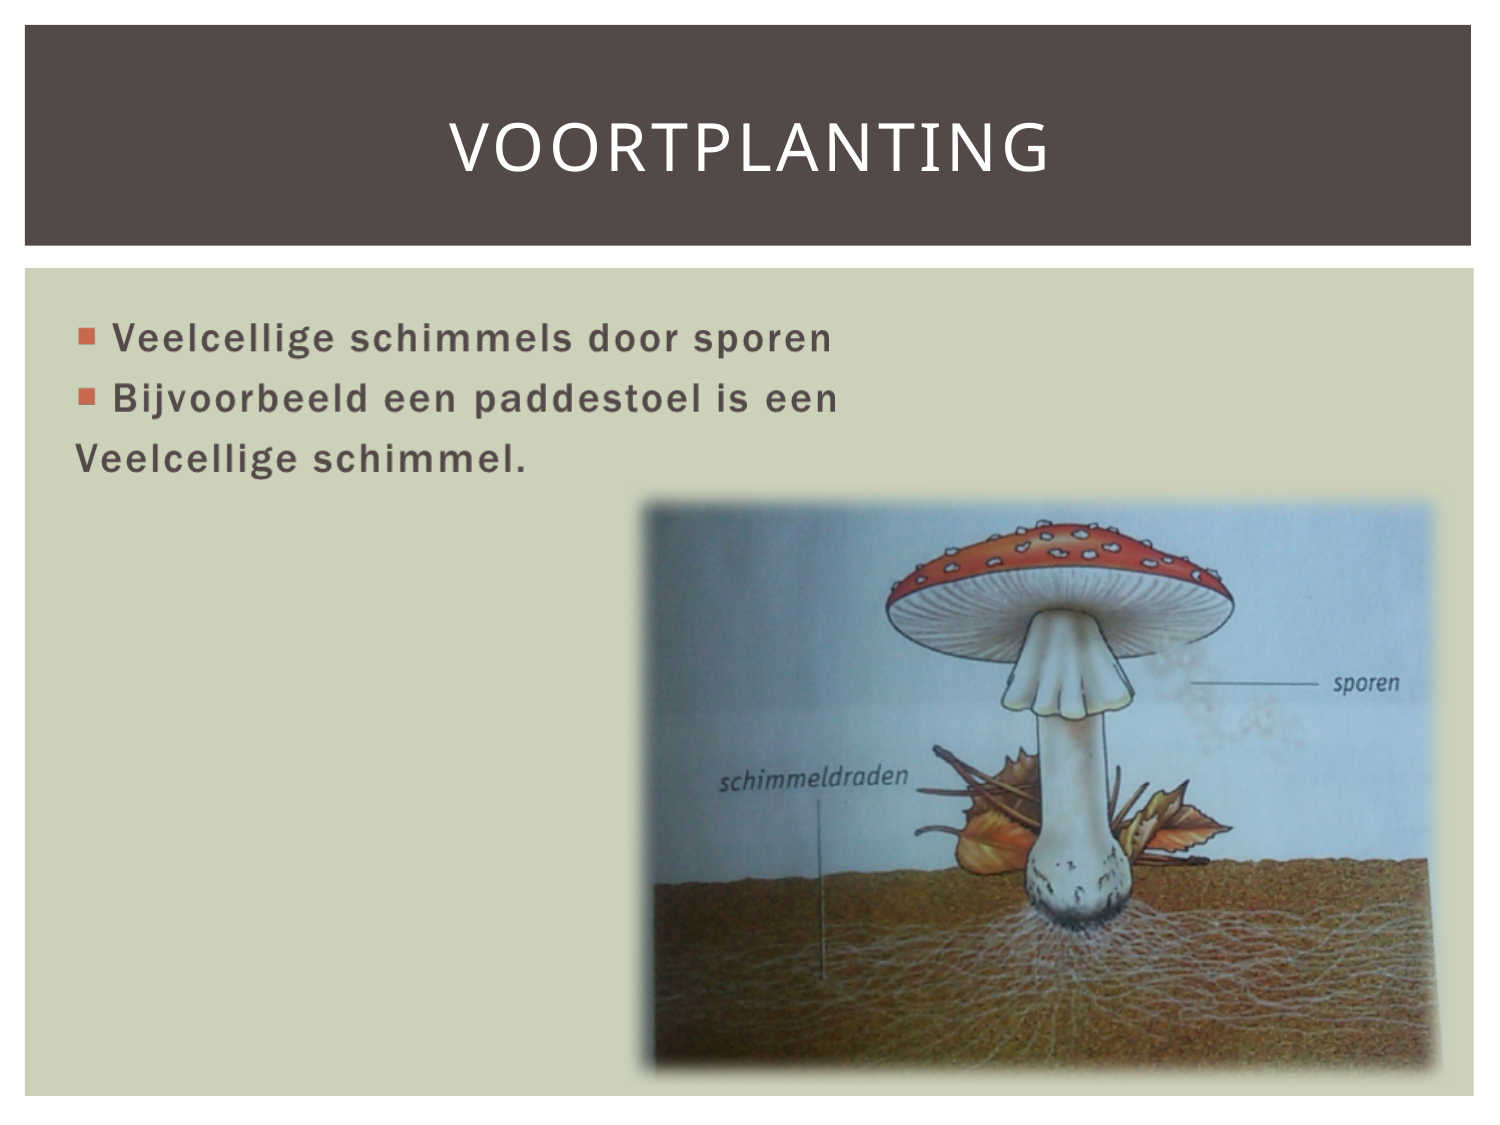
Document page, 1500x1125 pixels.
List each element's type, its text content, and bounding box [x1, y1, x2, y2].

title vOORTPLANTING [62, 58, 1438, 232]
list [49, 299, 866, 508]
picture [624, 483, 1450, 1086]
